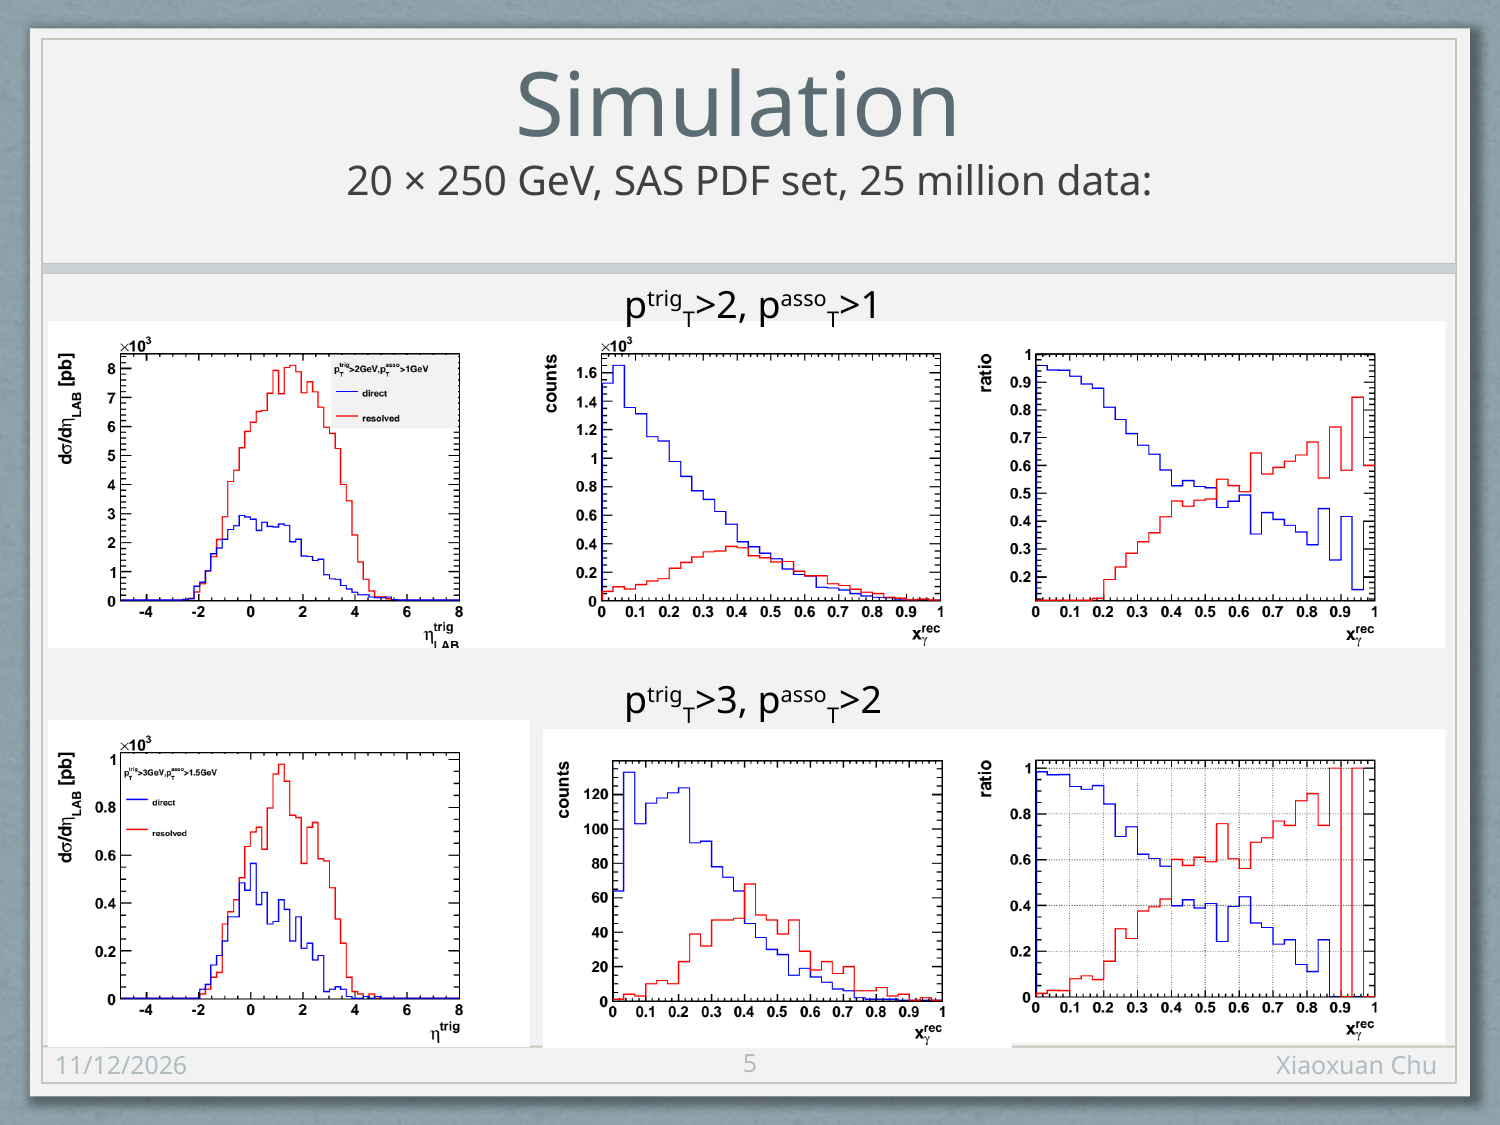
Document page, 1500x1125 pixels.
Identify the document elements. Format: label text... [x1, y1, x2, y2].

footer Xiaoxuan Chu [977, 1050, 1453, 1088]
picture [47, 719, 531, 1047]
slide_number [39, 1045, 390, 1088]
text_box ptrigT>3, passoT>2 [542, 669, 964, 723]
picture [47, 321, 1447, 649]
picture [541, 729, 1447, 1049]
text_box ptrigT>2, passoT>1 [542, 273, 964, 313]
title Simulation 20 × 250 GeV, SAS PDF set, 25 million data: [147, 40, 1353, 260]
slide_number 5 [687, 1059, 813, 1088]
text_box [963, 162, 995, 269]
